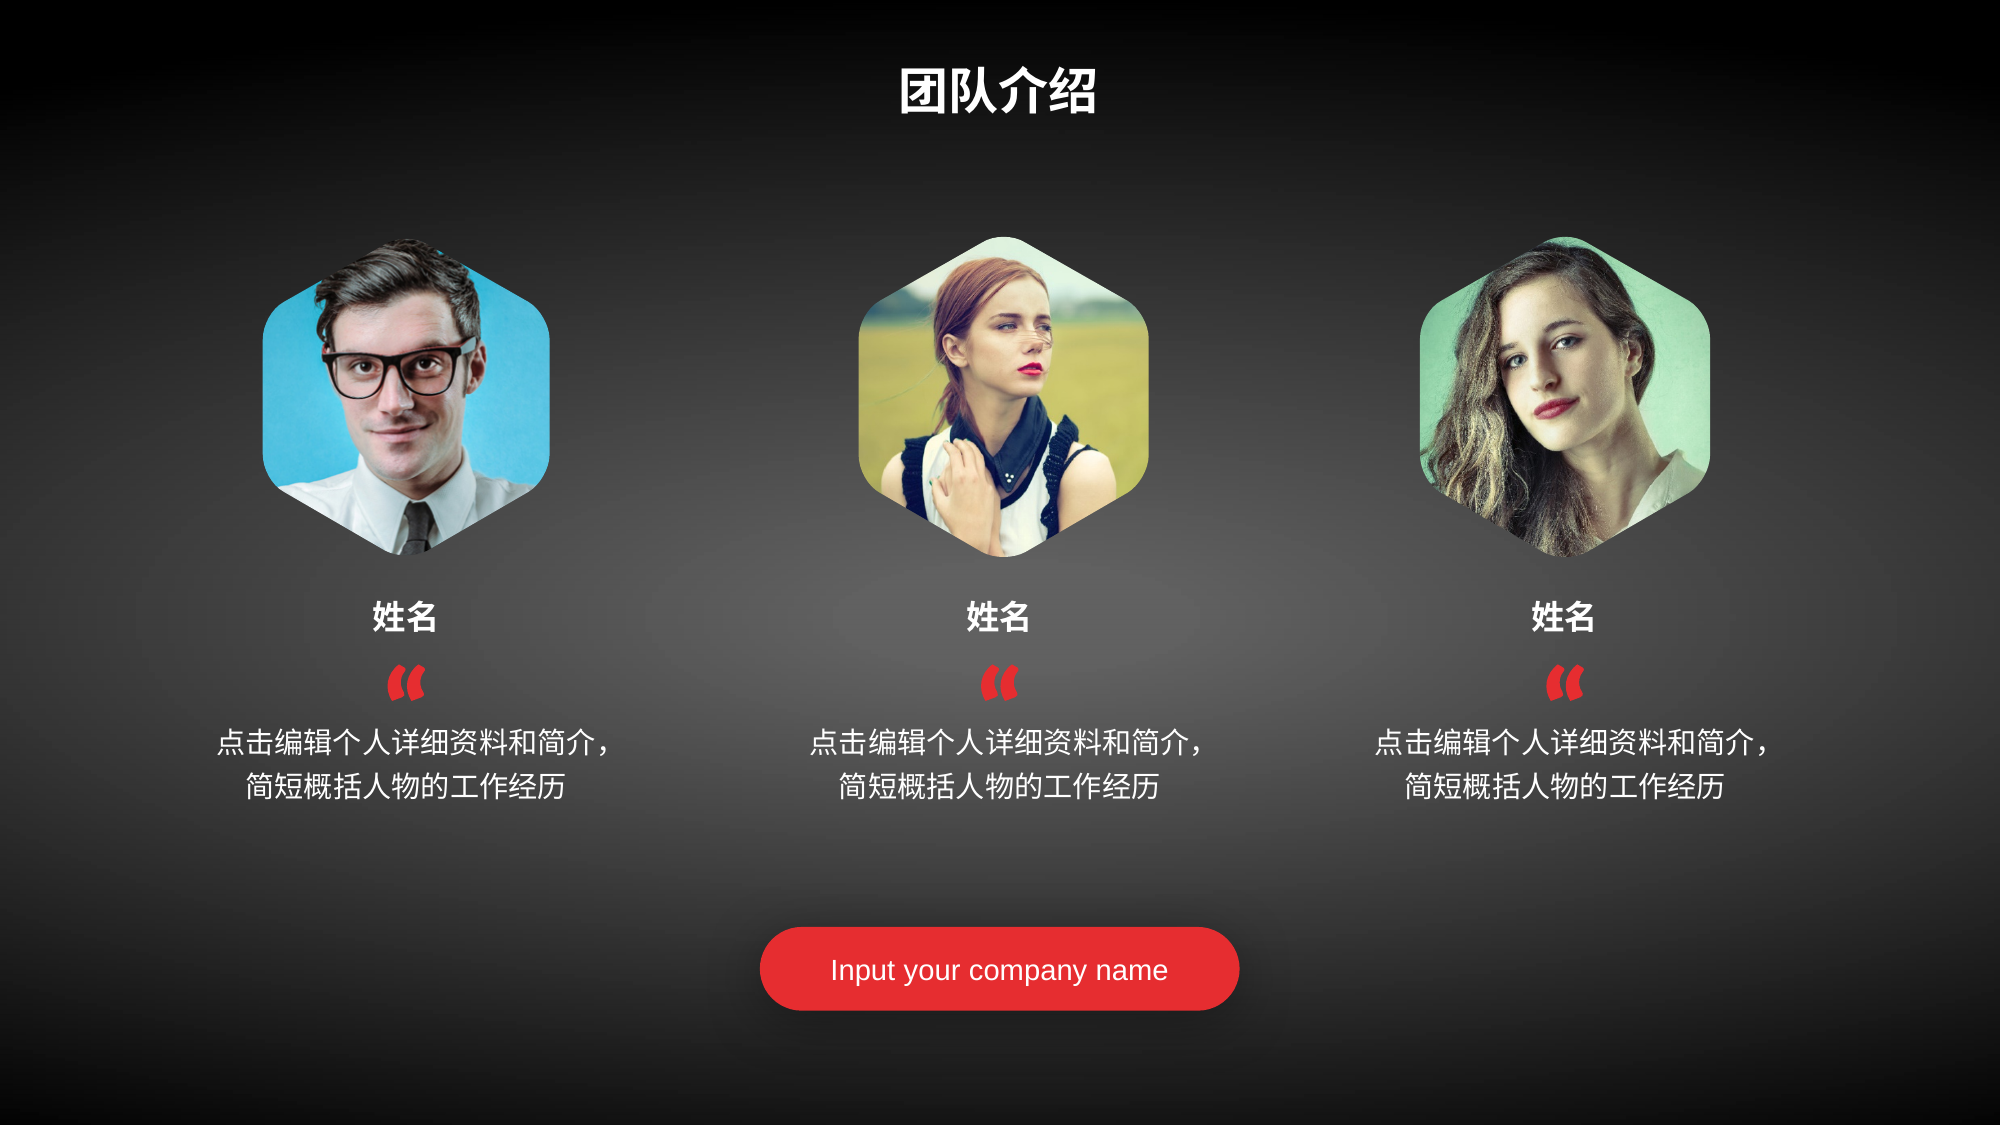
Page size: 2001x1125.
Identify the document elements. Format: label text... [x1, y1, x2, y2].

text_box 姓名 [358, 579, 455, 644]
text_box 点击编辑个人详细资料和简介，简短概括人物的工作经历 [206, 708, 606, 811]
text_box [1545, 663, 1585, 703]
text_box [759, 926, 1240, 1011]
text_box [979, 663, 1020, 703]
text_box 点击编辑个人详细资料和简介，简短概括人物的工作经历 [1365, 708, 1765, 811]
text_box [386, 663, 427, 703]
text_box 点击编辑个人详细资料和简介，简短概括人物的工作经历 [800, 708, 1200, 811]
picture [0, 0, 2000, 1125]
text_box 姓名 [951, 579, 1048, 644]
text_box 团队介绍 [630, 52, 1366, 127]
text_box 姓名 [1516, 579, 1614, 644]
text_box [262, 238, 550, 556]
